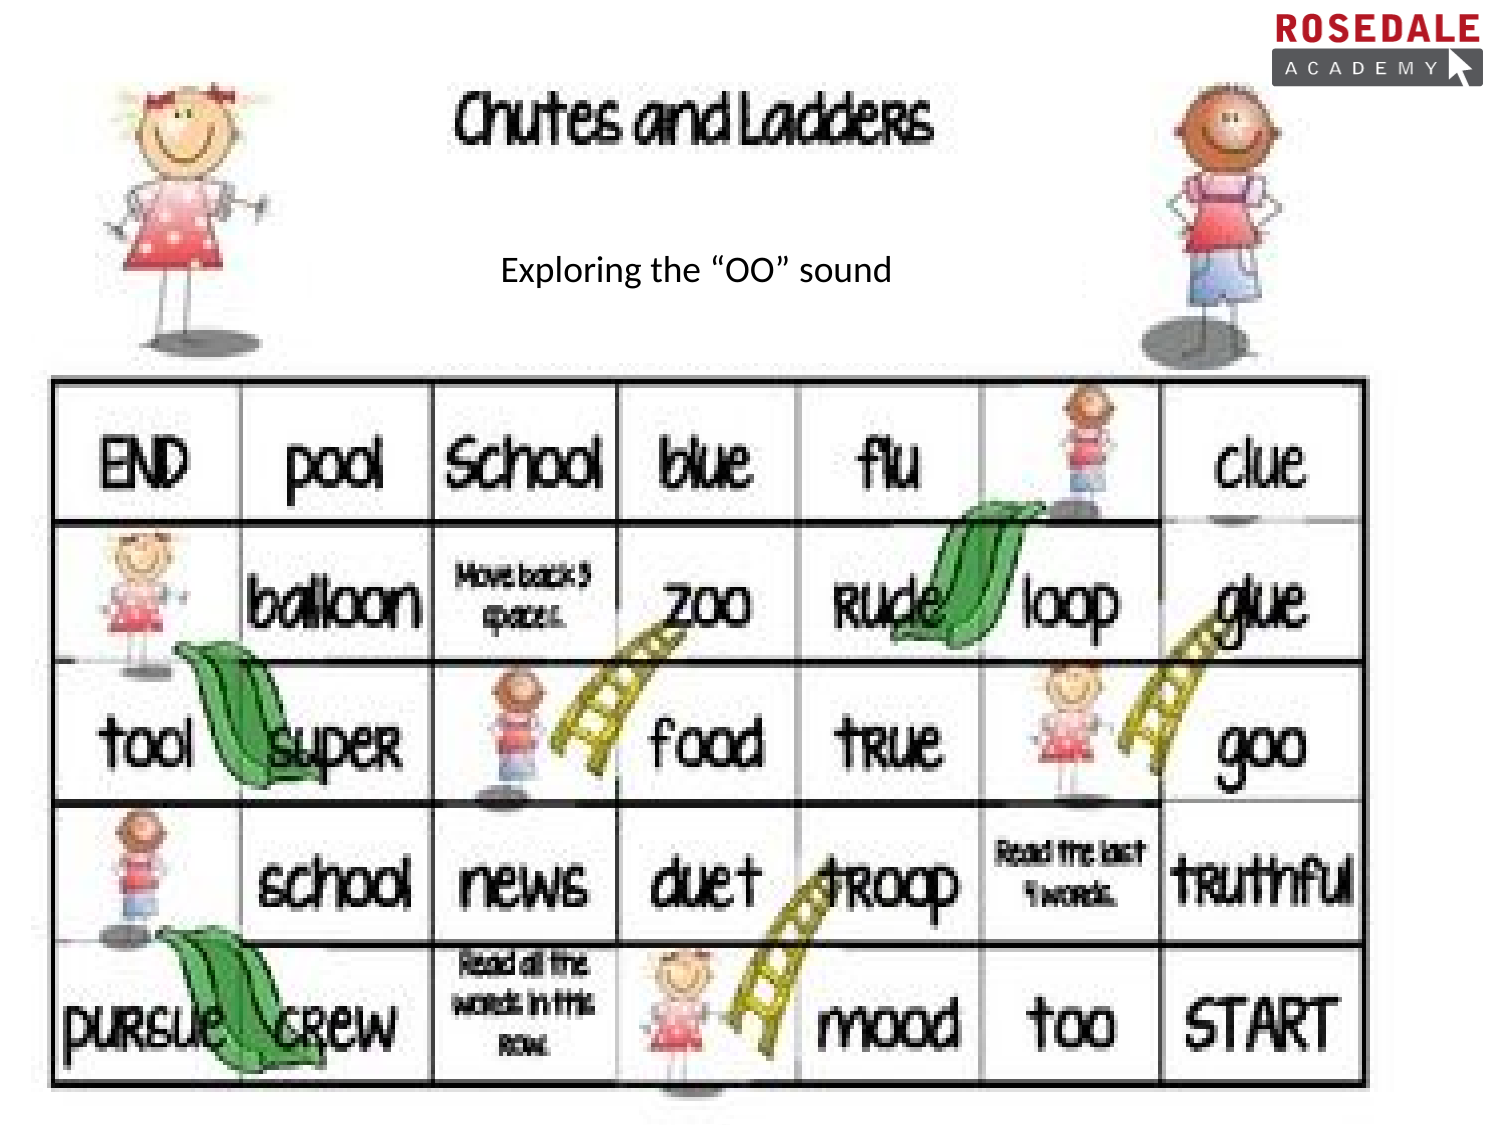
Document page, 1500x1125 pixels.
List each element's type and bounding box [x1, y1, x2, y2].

picture [1269, 10, 1487, 90]
list [0, 10, 1398, 1125]
